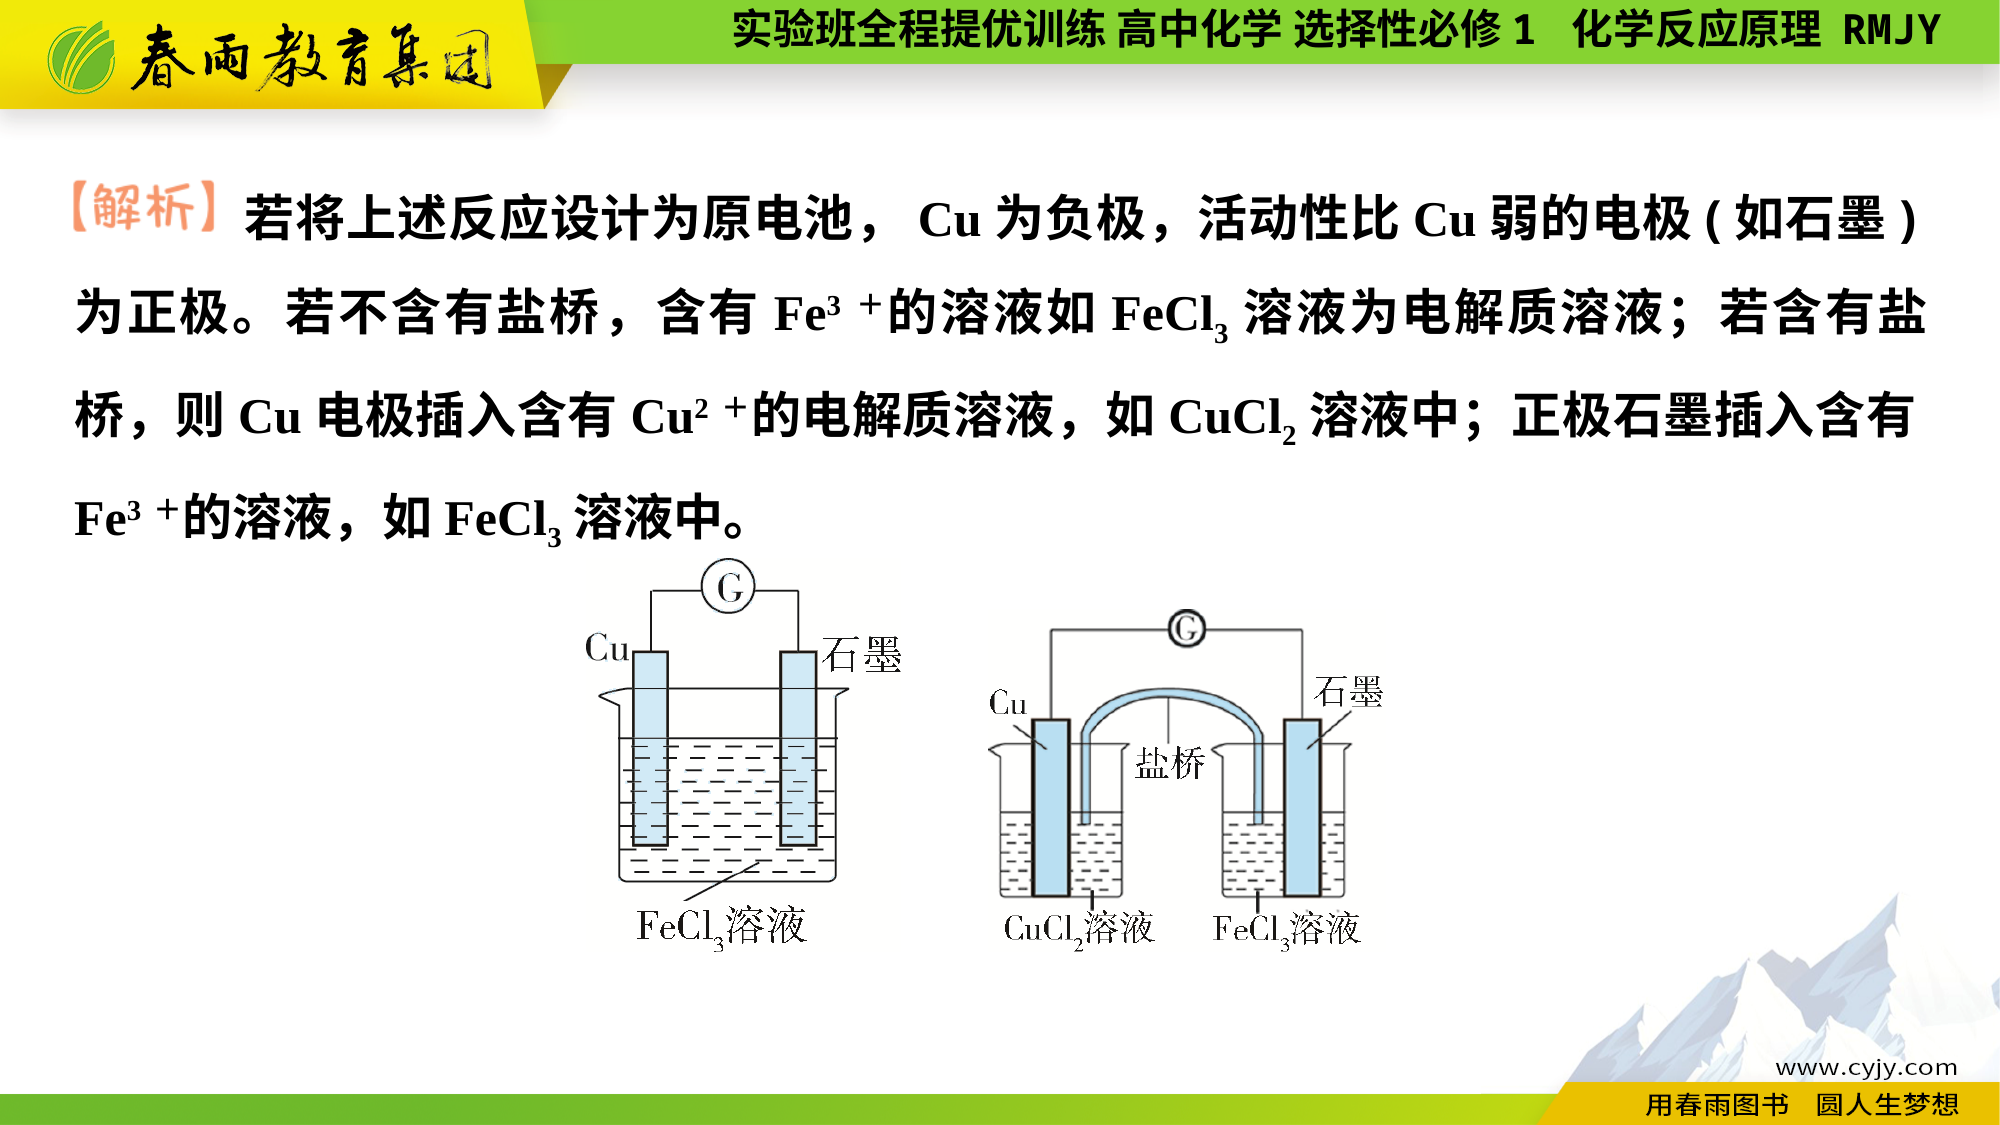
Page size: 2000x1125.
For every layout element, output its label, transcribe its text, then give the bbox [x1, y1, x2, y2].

text_box 若将上述反应设计为原电池，Cu为负极，活动性比Cu弱的电极(如石墨)为正极。若不含有盐桥，含有Fe3＋的溶液如FeCl3溶液为电解质溶液；若含有盐桥，则Cu电极插入含有Cu2＋的电解质溶液，如CuCl2溶液中；正极石墨插入含有Fe3＋的溶液，如FeCl3溶液中。 [59, 148, 1944, 562]
picture [0, 0, 2000, 1125]
